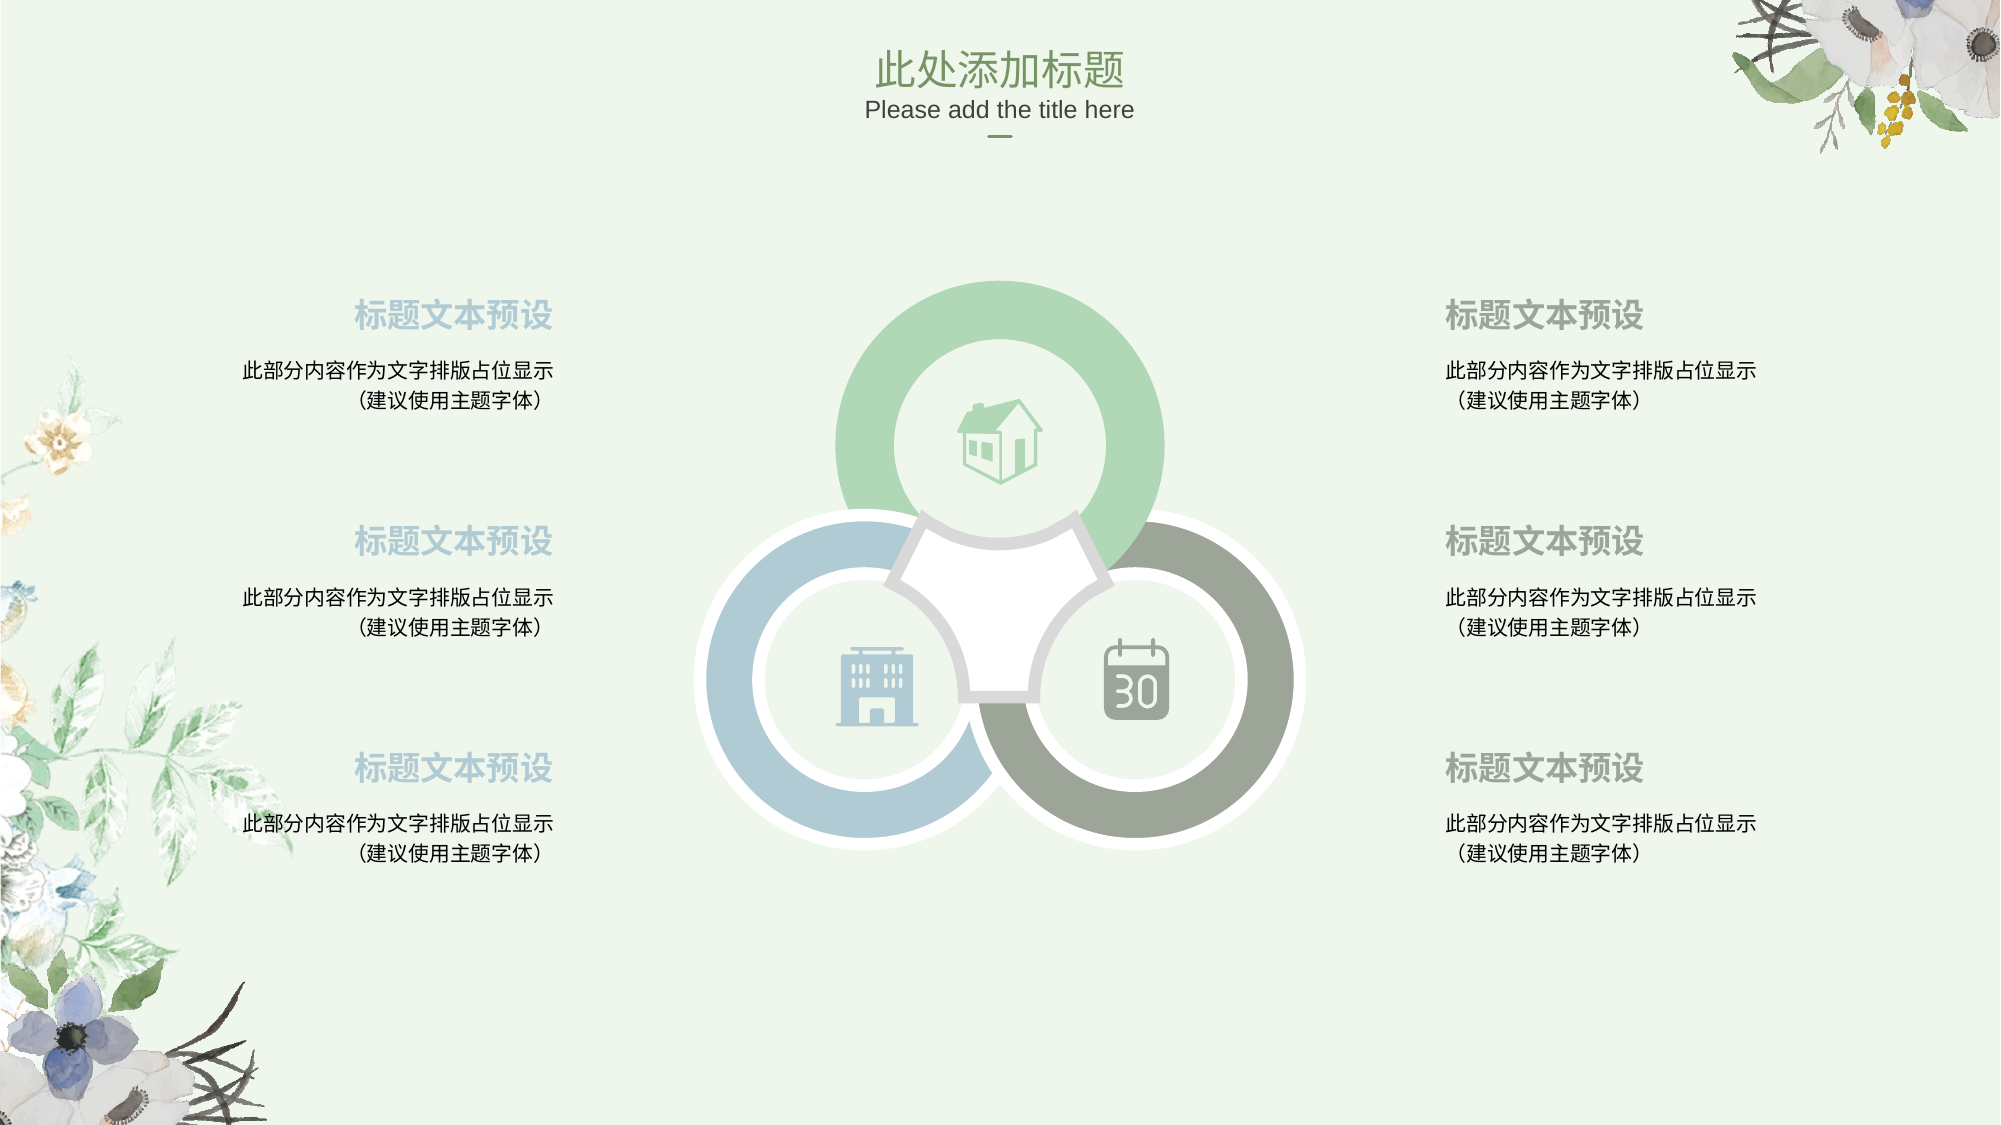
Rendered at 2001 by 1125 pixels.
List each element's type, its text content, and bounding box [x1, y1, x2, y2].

text_box 此部分内容作为文字排版占位显示 （建议使用主题字体） [1433, 562, 1837, 658]
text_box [699, 280, 1300, 845]
text_box 标题文本预设 [170, 294, 566, 335]
text_box 标题文本预设 [1433, 747, 1837, 788]
text_box 此部分内容作为文字排版占位显示 （建议使用主题字体） [1433, 788, 1837, 885]
text_box 标题文本预设 [170, 520, 566, 562]
text_box 此处添加标题 [858, 36, 1142, 85]
text_box 此部分内容作为文字排版占位显示 （建议使用主题字体） [170, 335, 566, 432]
text_box 此部分内容作为文字排版占位显示 （建议使用主题字体） [1433, 335, 1837, 432]
picture [0, 0, 2000, 1125]
text_box Please add the title here [749, 85, 1251, 131]
text_box 此部分内容作为文字排版占位显示 （建议使用主题字体） [170, 562, 566, 658]
text_box 标题文本预设 [170, 747, 566, 788]
text_box 标题文本预设 [1433, 520, 1837, 562]
text_box 标题文本预设 [1433, 294, 1837, 335]
text_box 此部分内容作为文字排版占位显示 （建议使用主题字体） [170, 788, 566, 885]
